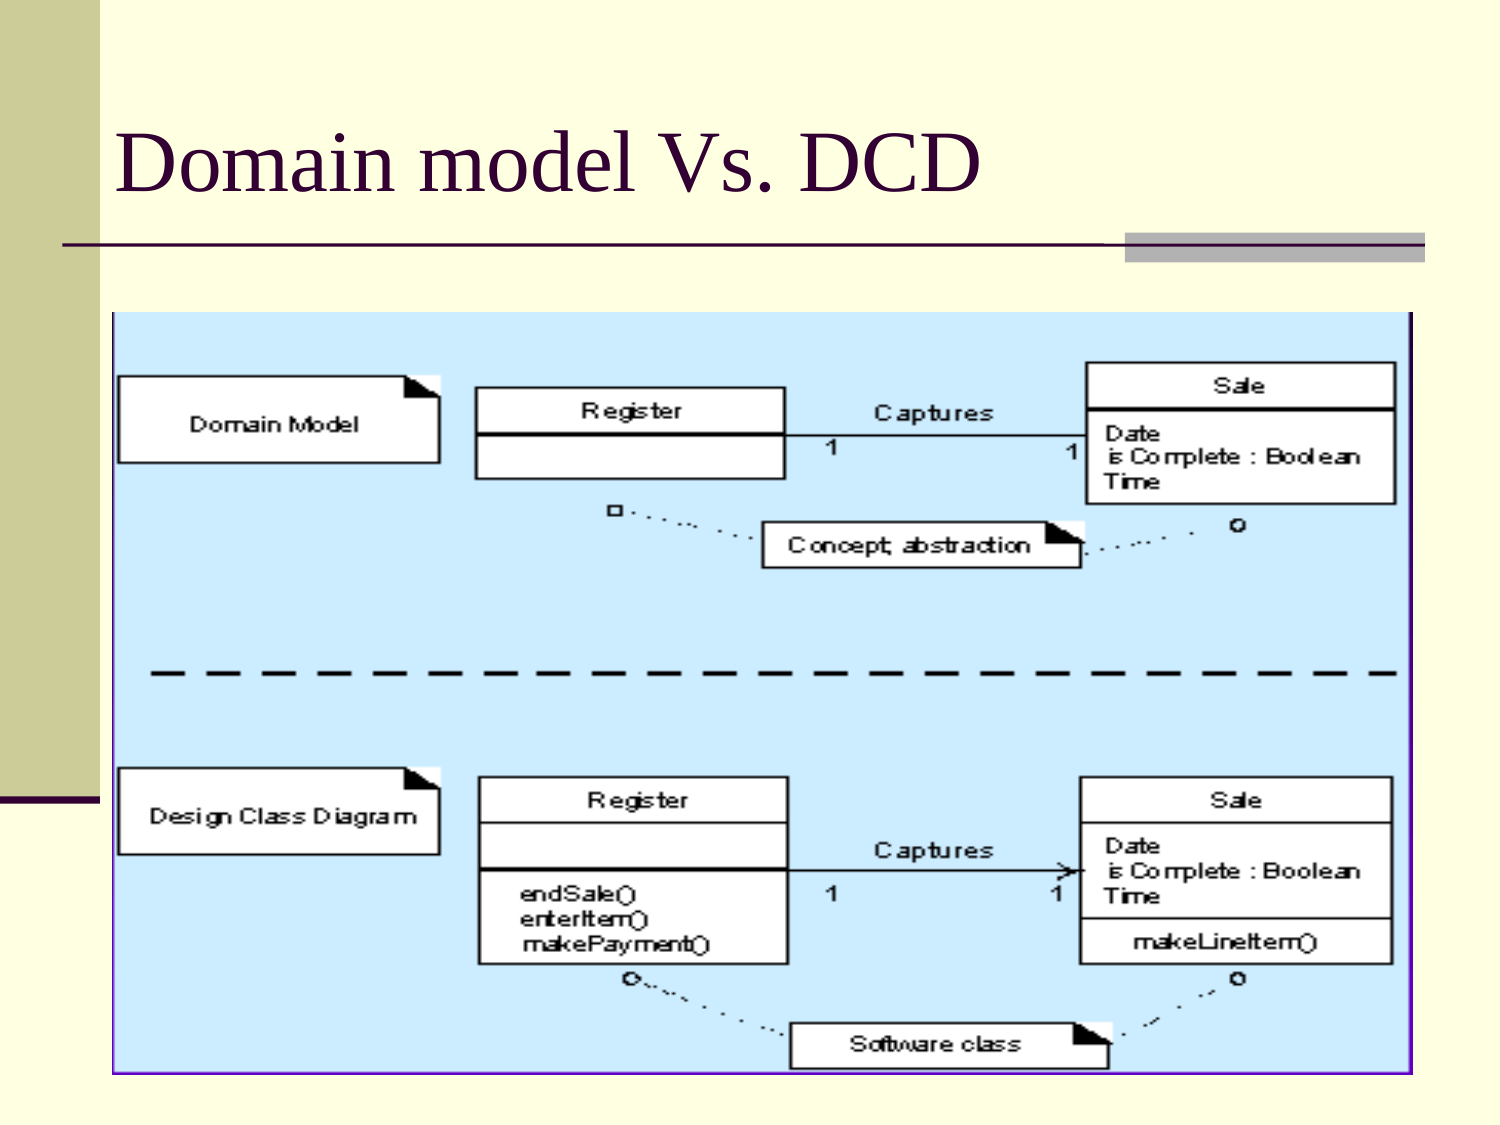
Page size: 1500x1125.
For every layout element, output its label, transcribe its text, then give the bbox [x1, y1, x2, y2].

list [112, 312, 1413, 1076]
title Domain model Vs. DCD [99, 62, 1376, 251]
